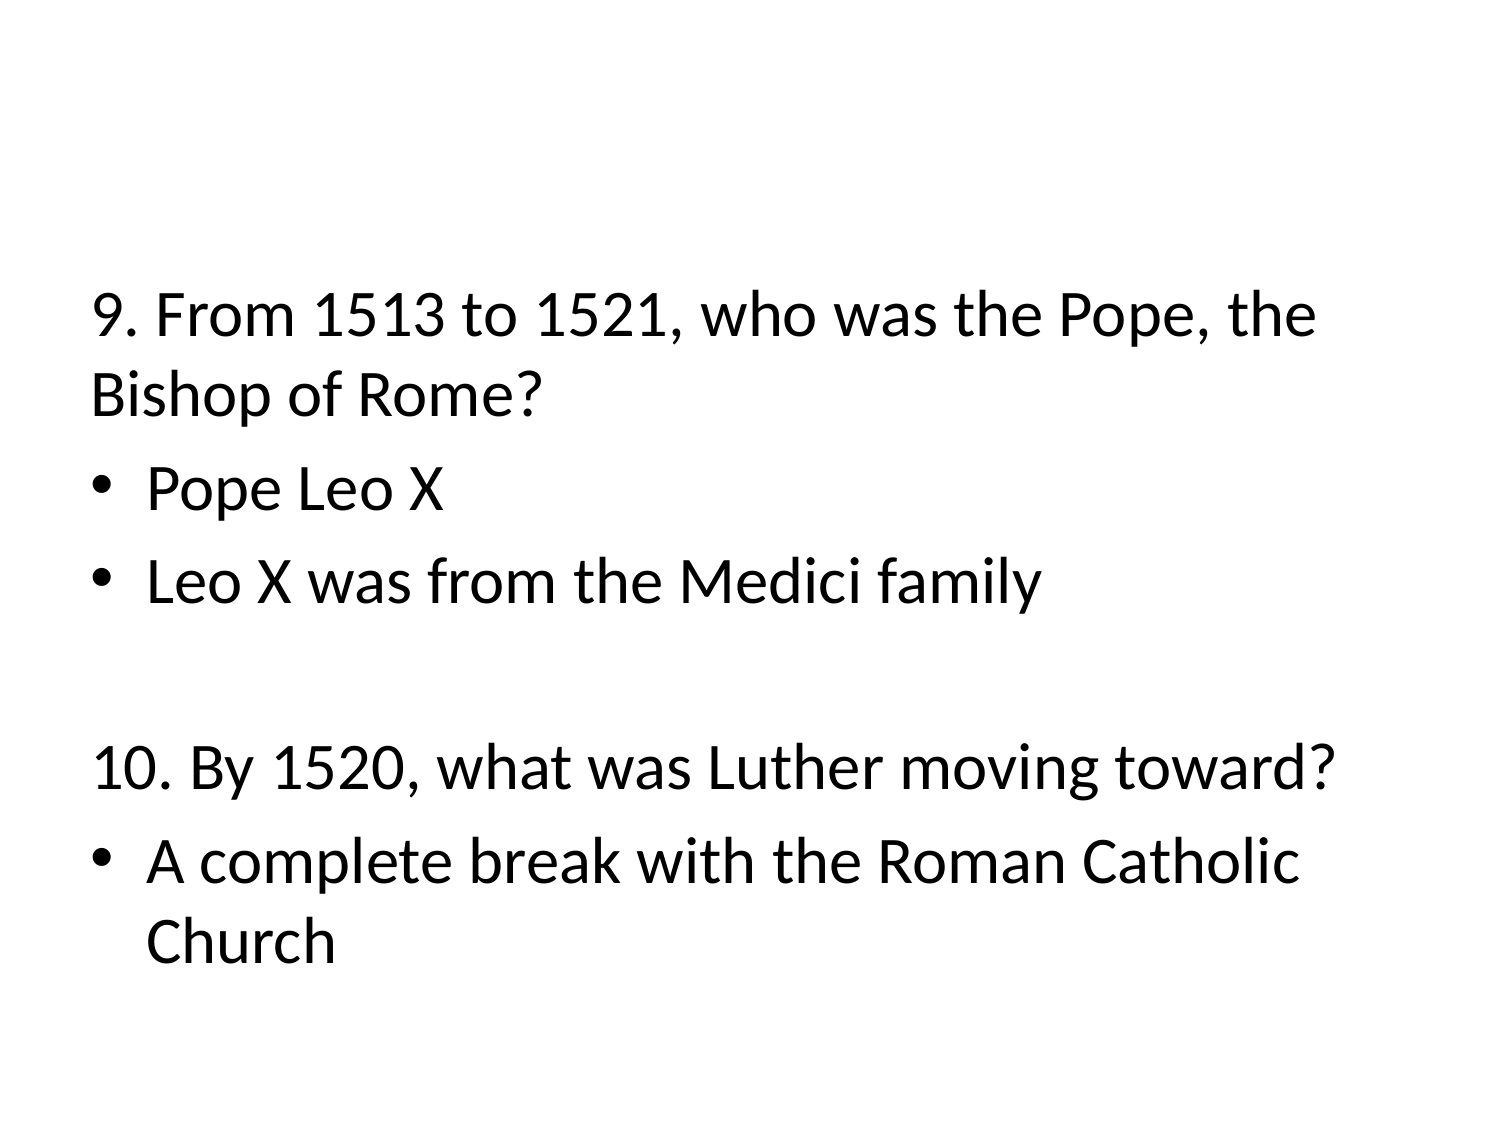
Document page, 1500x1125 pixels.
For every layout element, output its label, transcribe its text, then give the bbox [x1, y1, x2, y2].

list 9. From 1513 to 1521, who was the Pope, the Bishop of Rome? Pope Leo X Leo X was from the Medici family 10. By 1520, what was Luther moving toward? A complete break with the Roman Catholic Church [75, 262, 1425, 1005]
